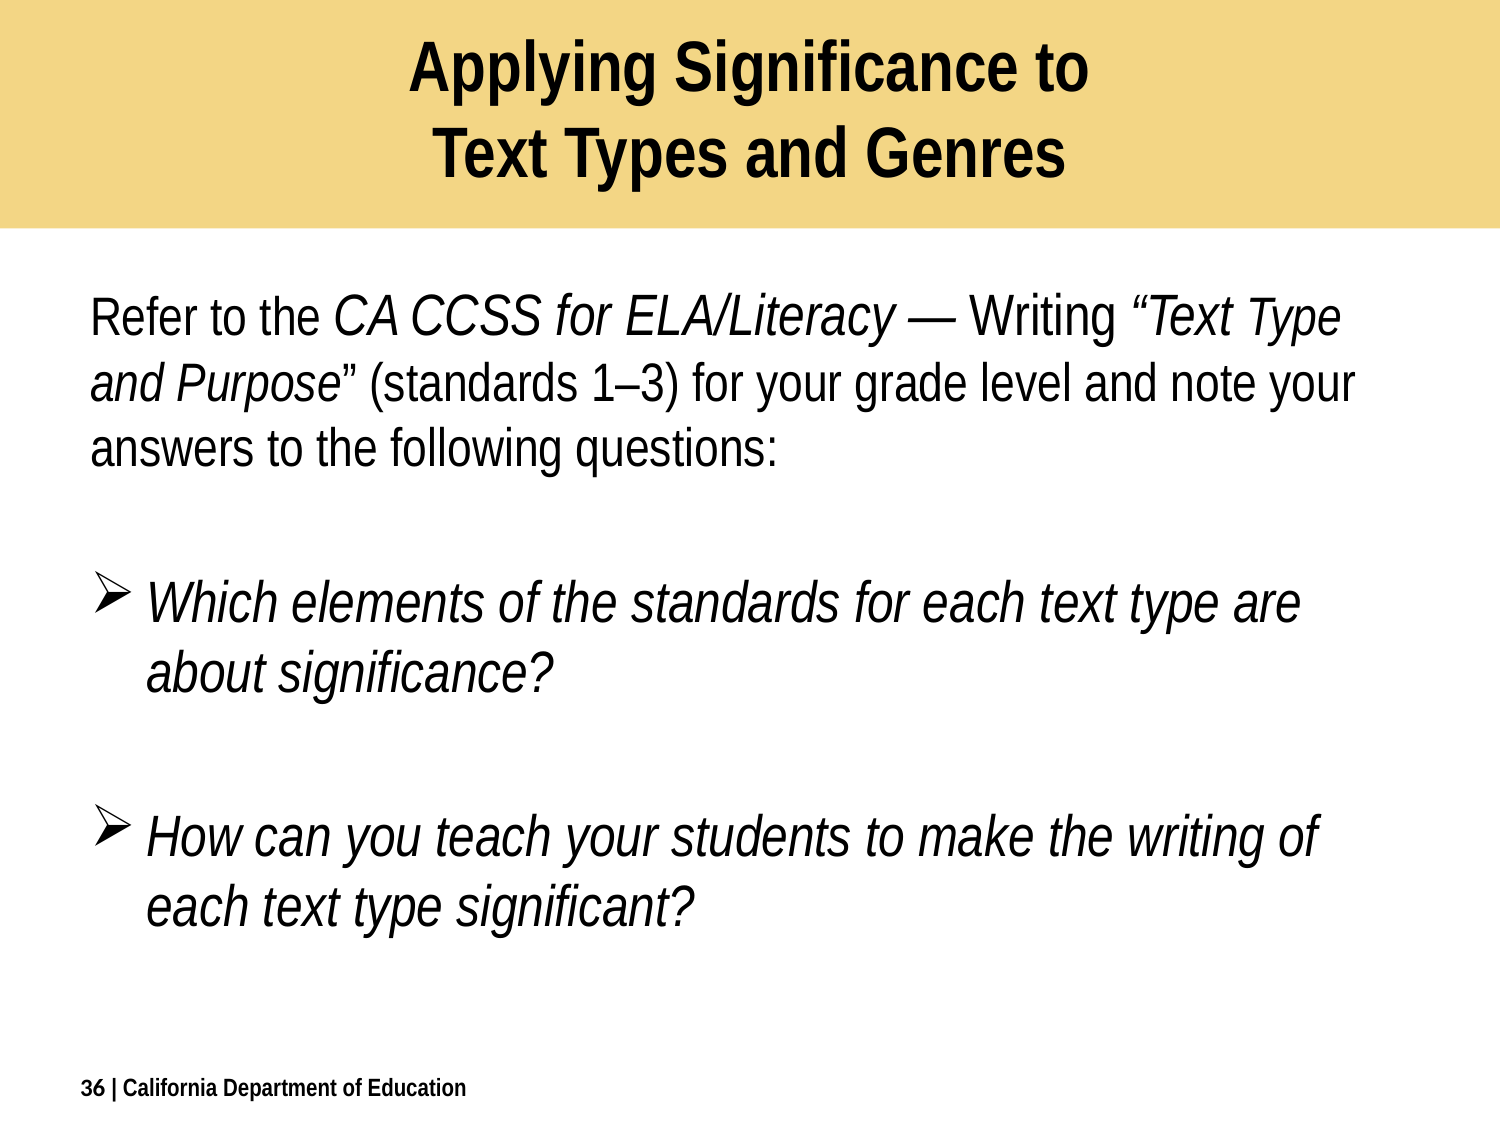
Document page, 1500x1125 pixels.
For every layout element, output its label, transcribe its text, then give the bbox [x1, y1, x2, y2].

footer | California Department of Education [121, 1064, 699, 1124]
slide_number 36 [55, 1064, 121, 1124]
title Applying Significance to Text Types and Genres [0, 11, 1500, 200]
list Refer to the CA CCSS for ELA/Literacy — Writing “Text Type and Purpose” (standards 1–3) for your grade level and note your answers to the following questions: Which elements of the standards for each text type are about significance? How can you teach your students to make the writing of each text type significant? [75, 269, 1425, 1061]
